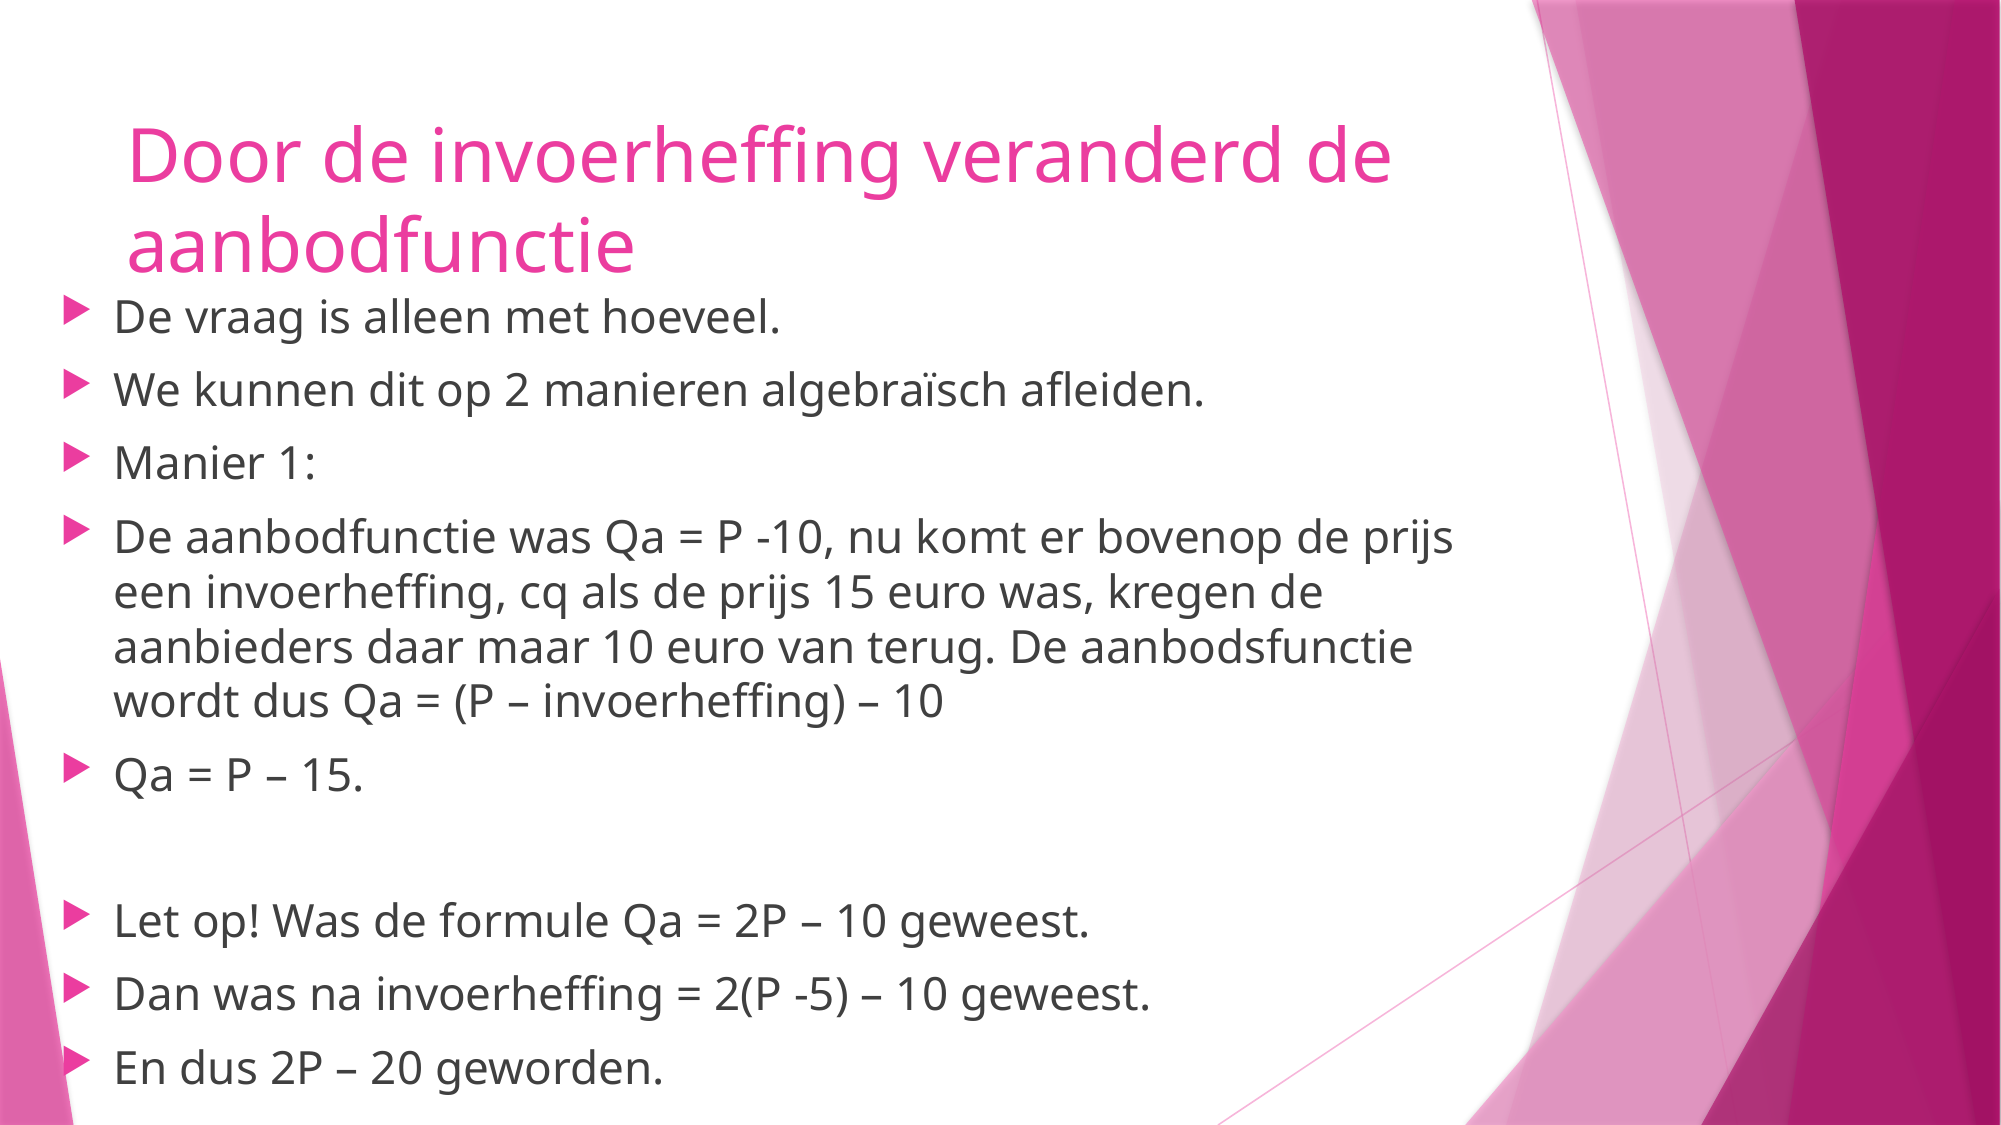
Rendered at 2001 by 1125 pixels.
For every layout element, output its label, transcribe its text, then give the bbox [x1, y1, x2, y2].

list De vraag is alleen met hoeveel. We kunnen dit op 2 manieren algebraïsch afleiden. Manier 1: De aanbodfunctie was Qa = P -10, nu komt er bovenop de prijs een invoerheffing, cq als de prijs 15 euro was, kregen de aanbieders daar maar 10 euro van terug. De aanbodsfunctie wordt dus Qa = (P – invoerheffing) – 10 Qa = P – 15. Let op! Was de formule Qa = 2P – 10 geweest. Dan was na invoerheffing = 2(P -5) – 10 geweest. En dus 2P – 20 geworden. [45, 280, 1522, 1102]
title Door de invoerheffing veranderd de aanbodfunctie [111, 99, 1522, 280]
